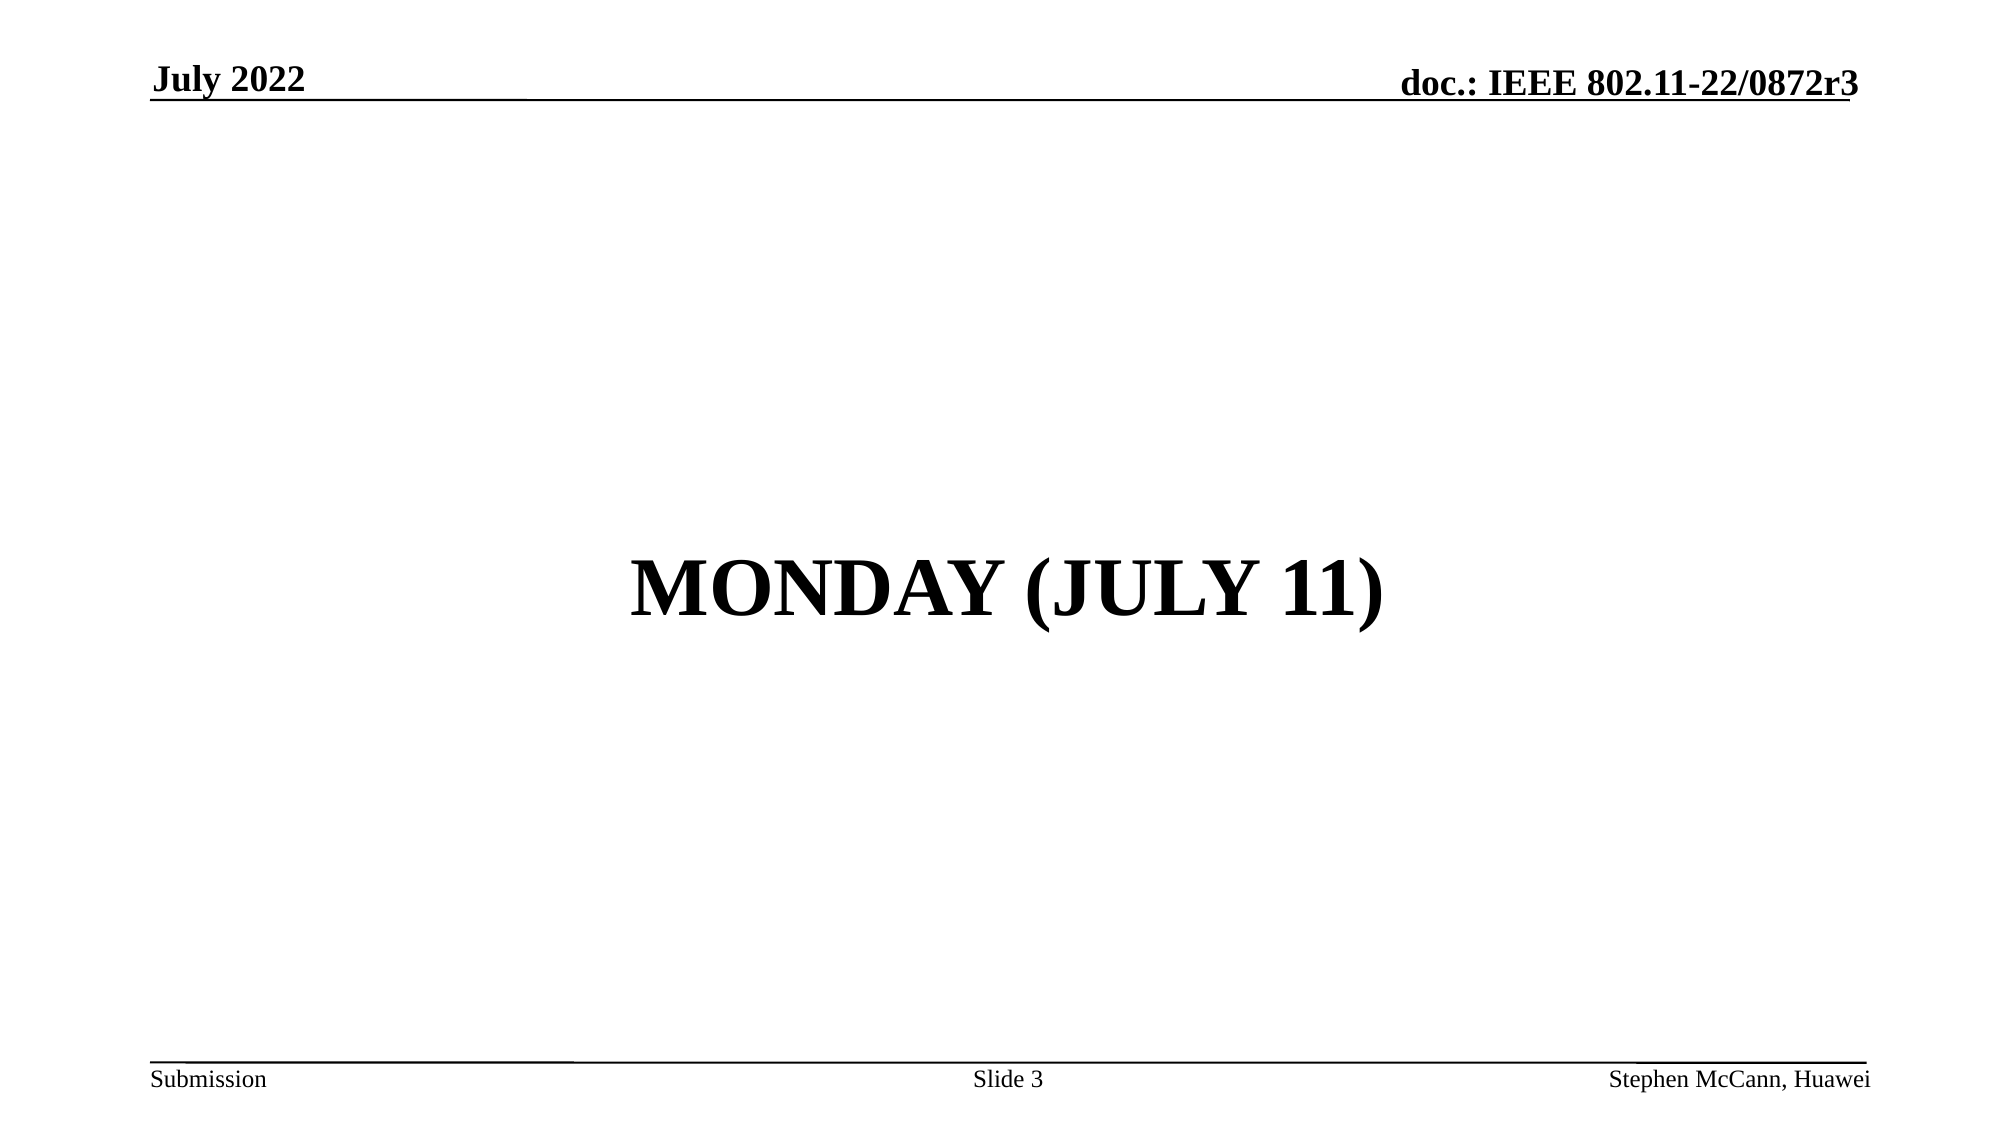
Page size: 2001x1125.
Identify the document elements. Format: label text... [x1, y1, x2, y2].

footer Stephen McCann, Huawei [1174, 1061, 1872, 1093]
slide_number Slide 3 [950, 1061, 1067, 1123]
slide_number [152, 54, 563, 100]
title MONDAY (July 11) [157, 524, 1859, 749]
